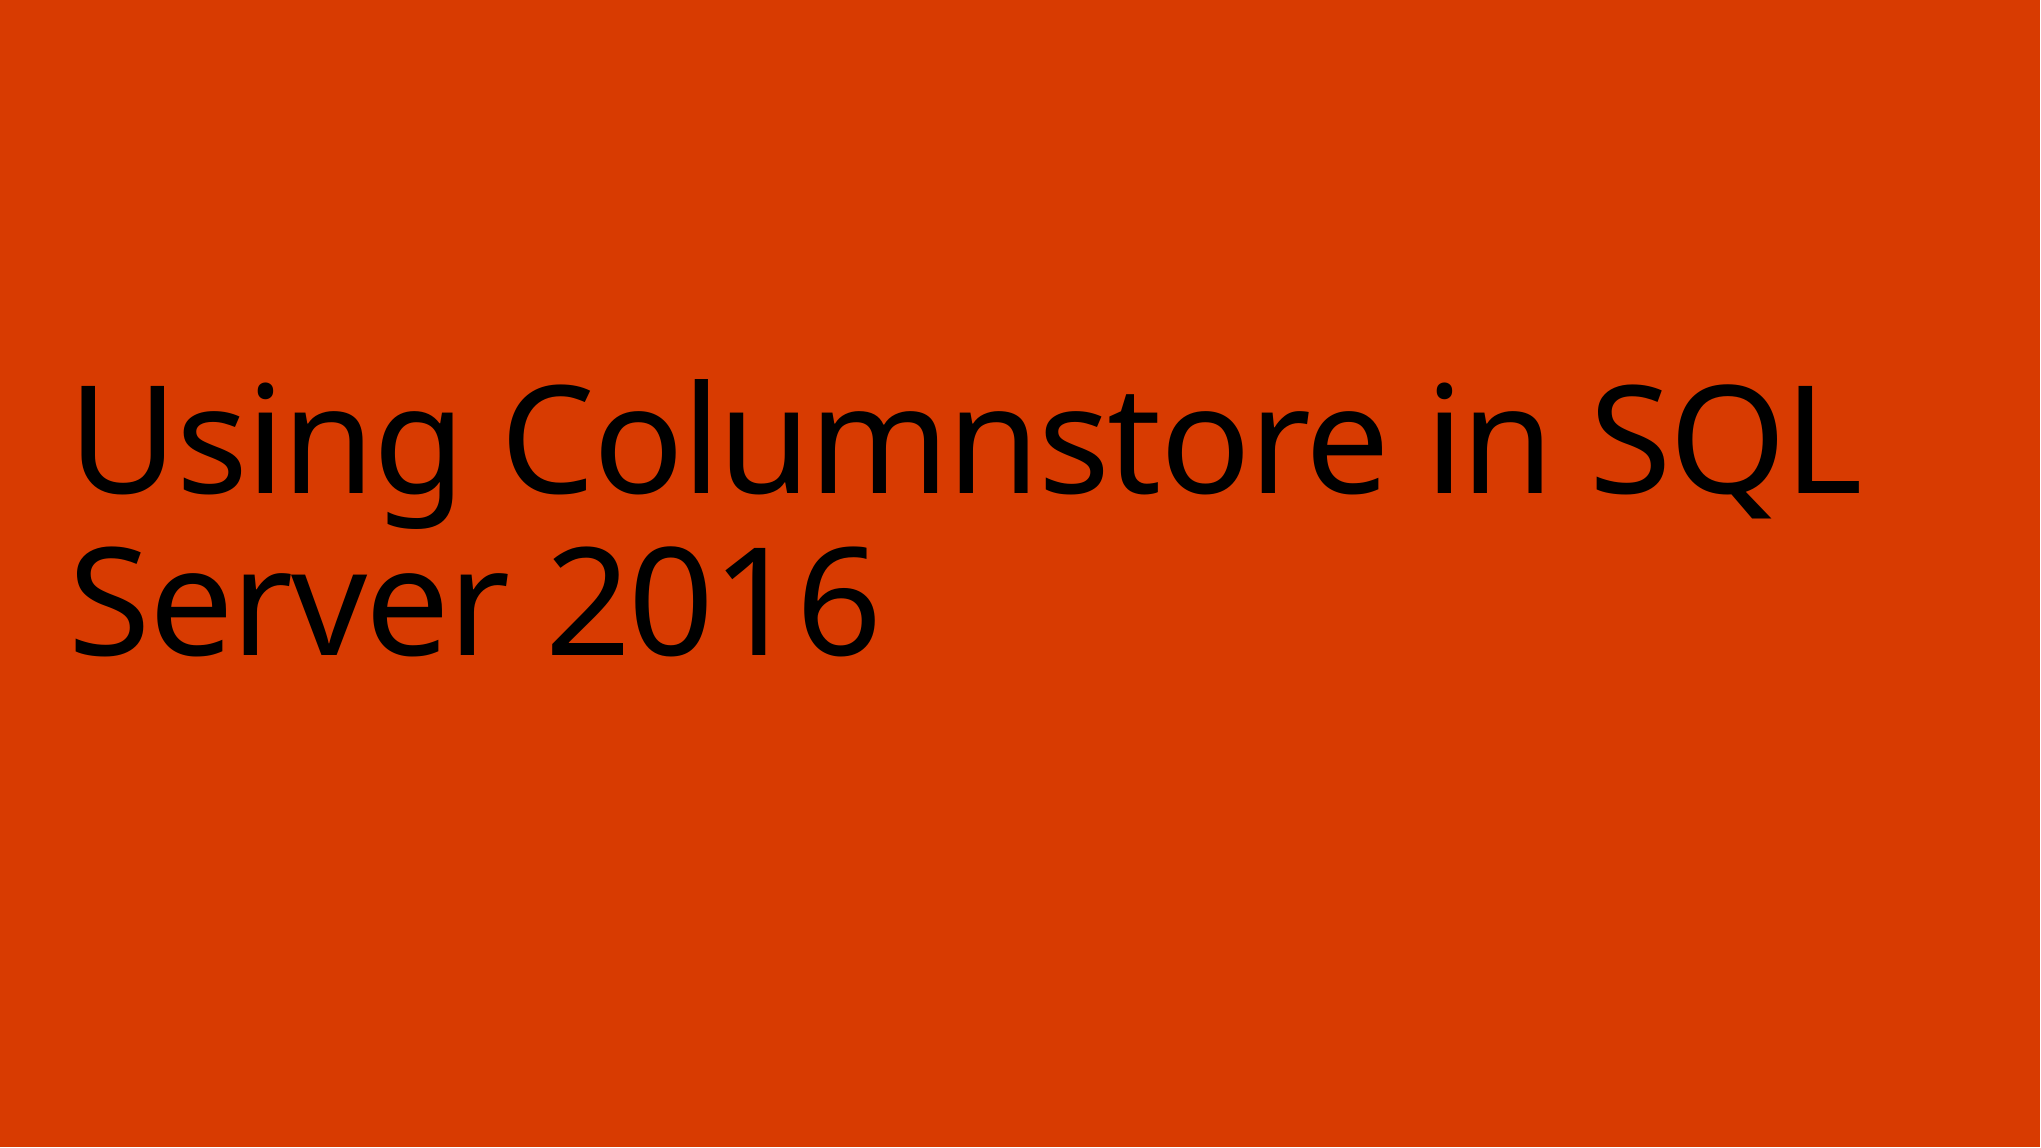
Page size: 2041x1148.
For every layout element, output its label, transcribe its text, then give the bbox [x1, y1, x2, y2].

title Using Columnstore in SQL Server 2016 [45, 348, 1996, 707]
